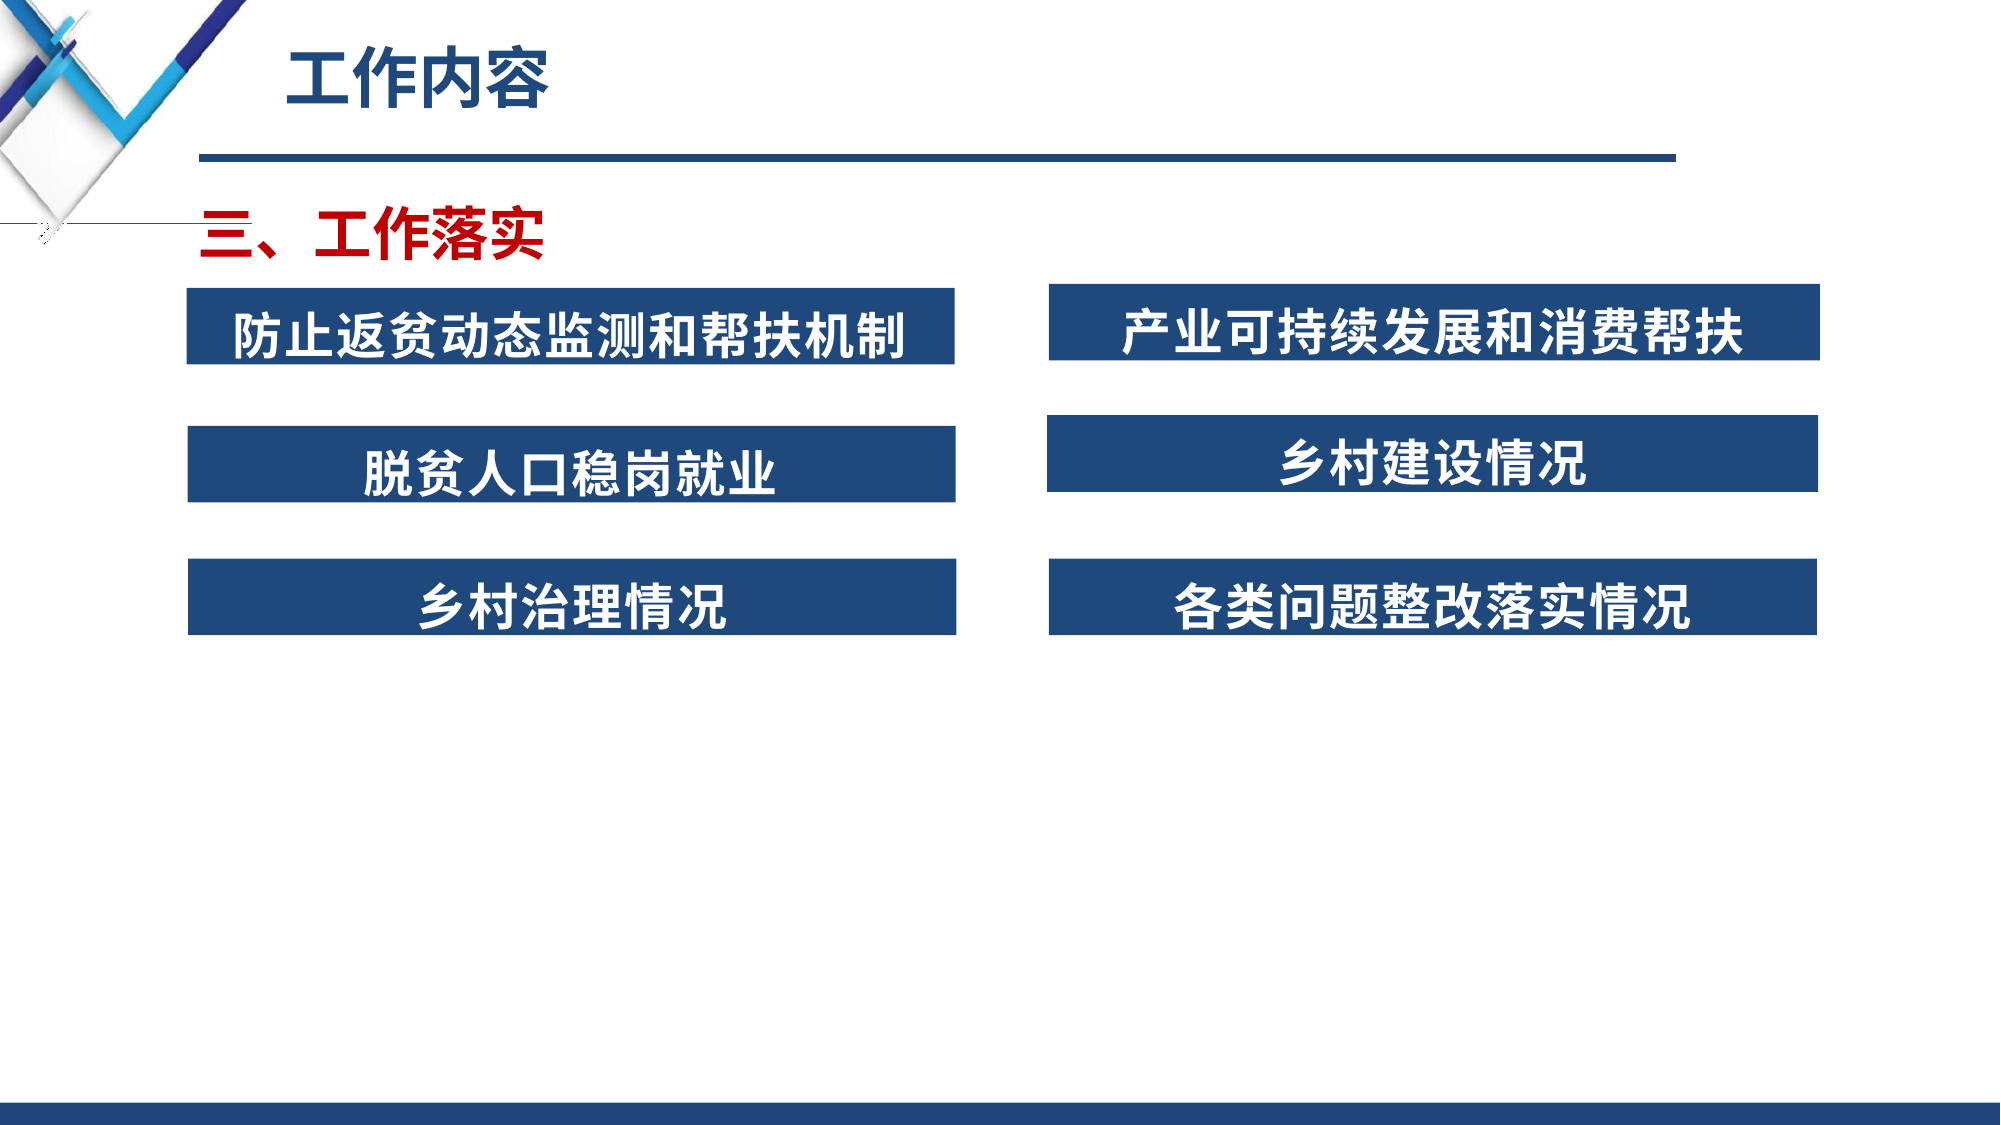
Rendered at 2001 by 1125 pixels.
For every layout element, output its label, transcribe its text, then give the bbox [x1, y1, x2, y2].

text_box 乡村建设情况 [1047, 415, 1819, 492]
text_box 各类问题整改落实情况 [1048, 558, 1817, 636]
text_box 防止返贫动态监测和帮扶机制 [186, 287, 955, 365]
picture [0, 0, 252, 245]
text_box 脱贫人口稳岗就业 [187, 425, 956, 503]
text_box [0, 1102, 2000, 1125]
text_box 三、工作落实 [195, 195, 550, 268]
text_box 乡村治理情况 [188, 558, 957, 636]
title 工作内容 [282, 33, 554, 224]
text_box 产业可持续发展和消费帮扶 [1048, 283, 1820, 361]
